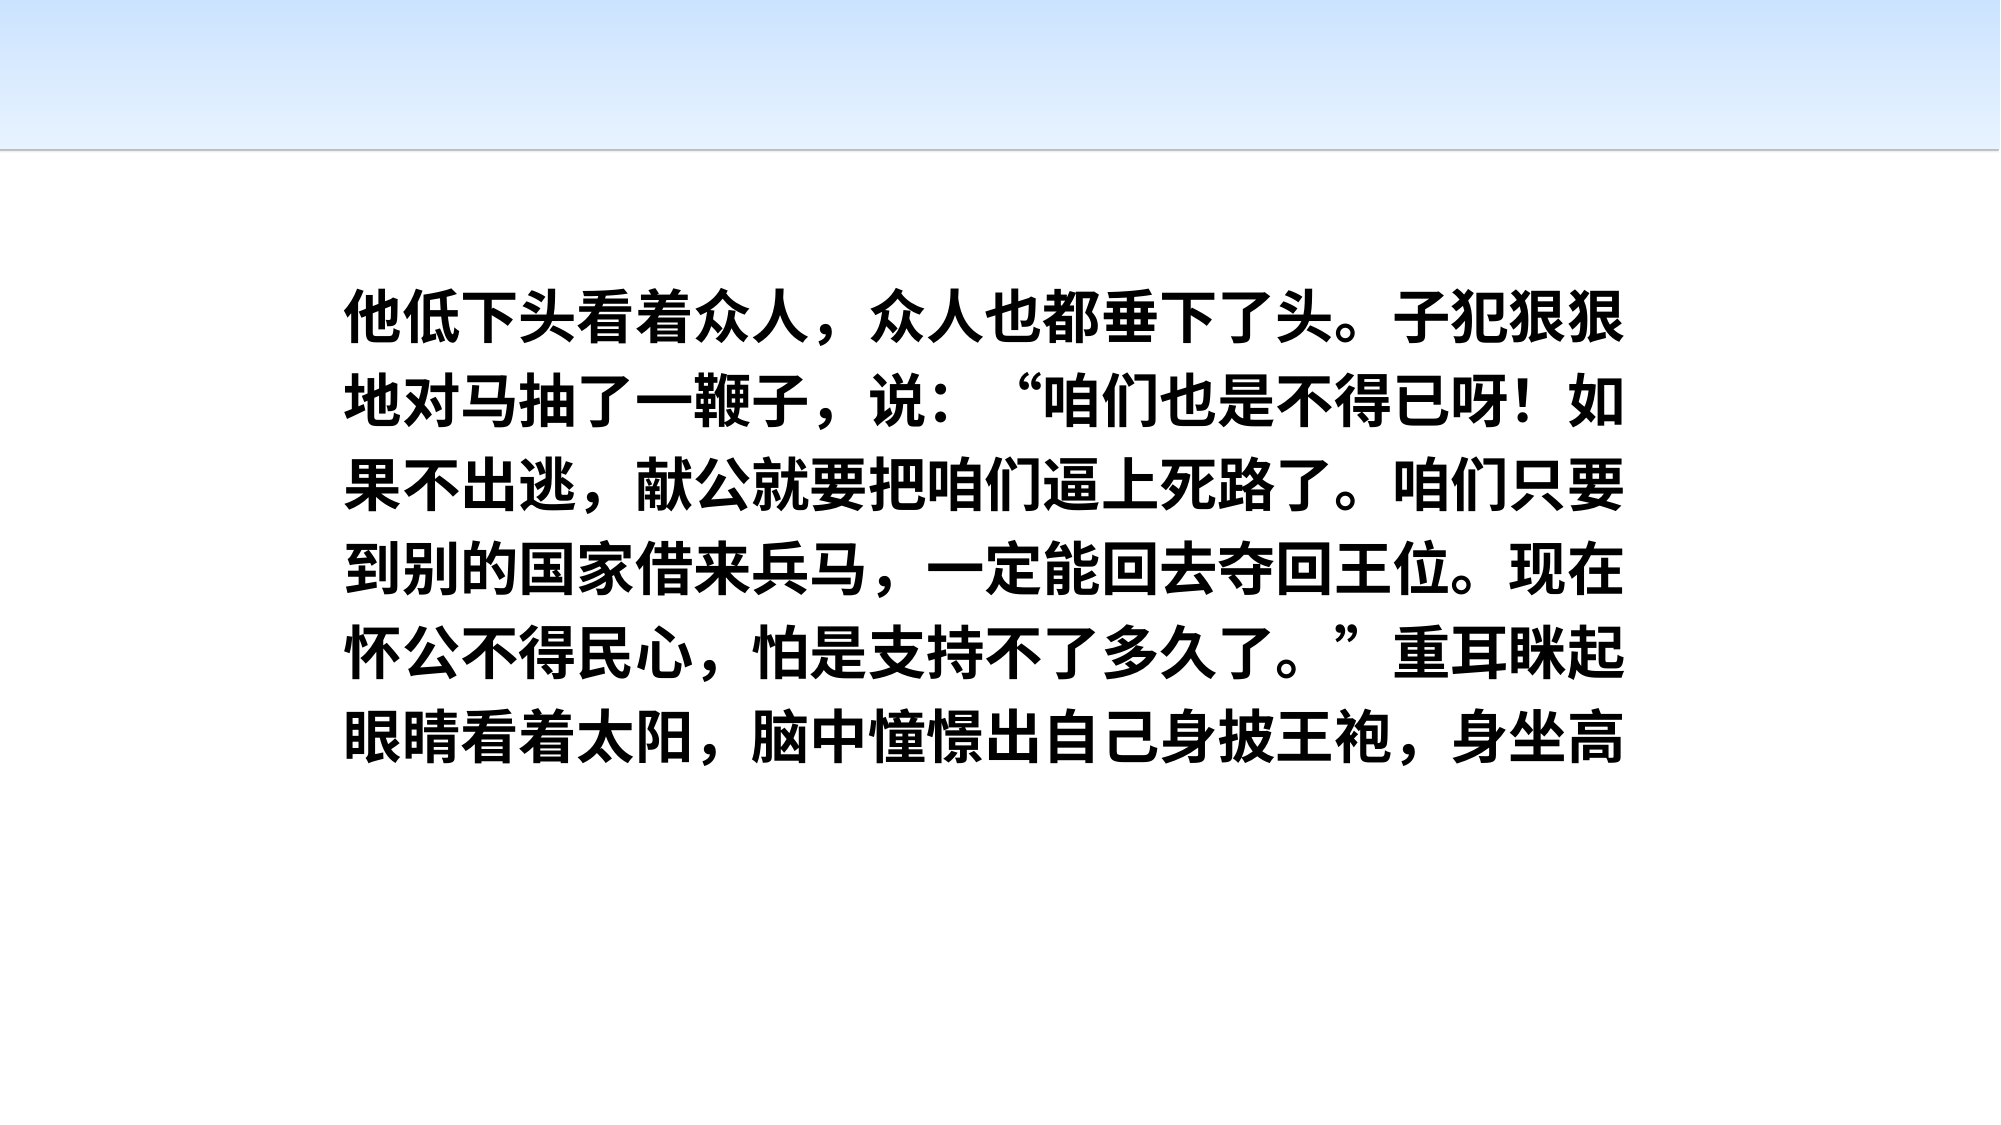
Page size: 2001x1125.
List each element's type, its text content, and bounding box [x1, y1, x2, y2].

text_box 他低下头看着众人，众人也都垂下了头。子犯狠狠地对马抽了一鞭子，说：“咱们也是不得已呀！如果不出逃，献公就要把咱们逼上死路了。咱们只要到别的国家借来兵马，一定能回去夺回王位。现在怀公不得民心，怕是支持不了多久了。”重耳眯起眼睛看着太阳，脑中憧憬出自己身披王袍，身坐高 [329, 258, 1671, 778]
